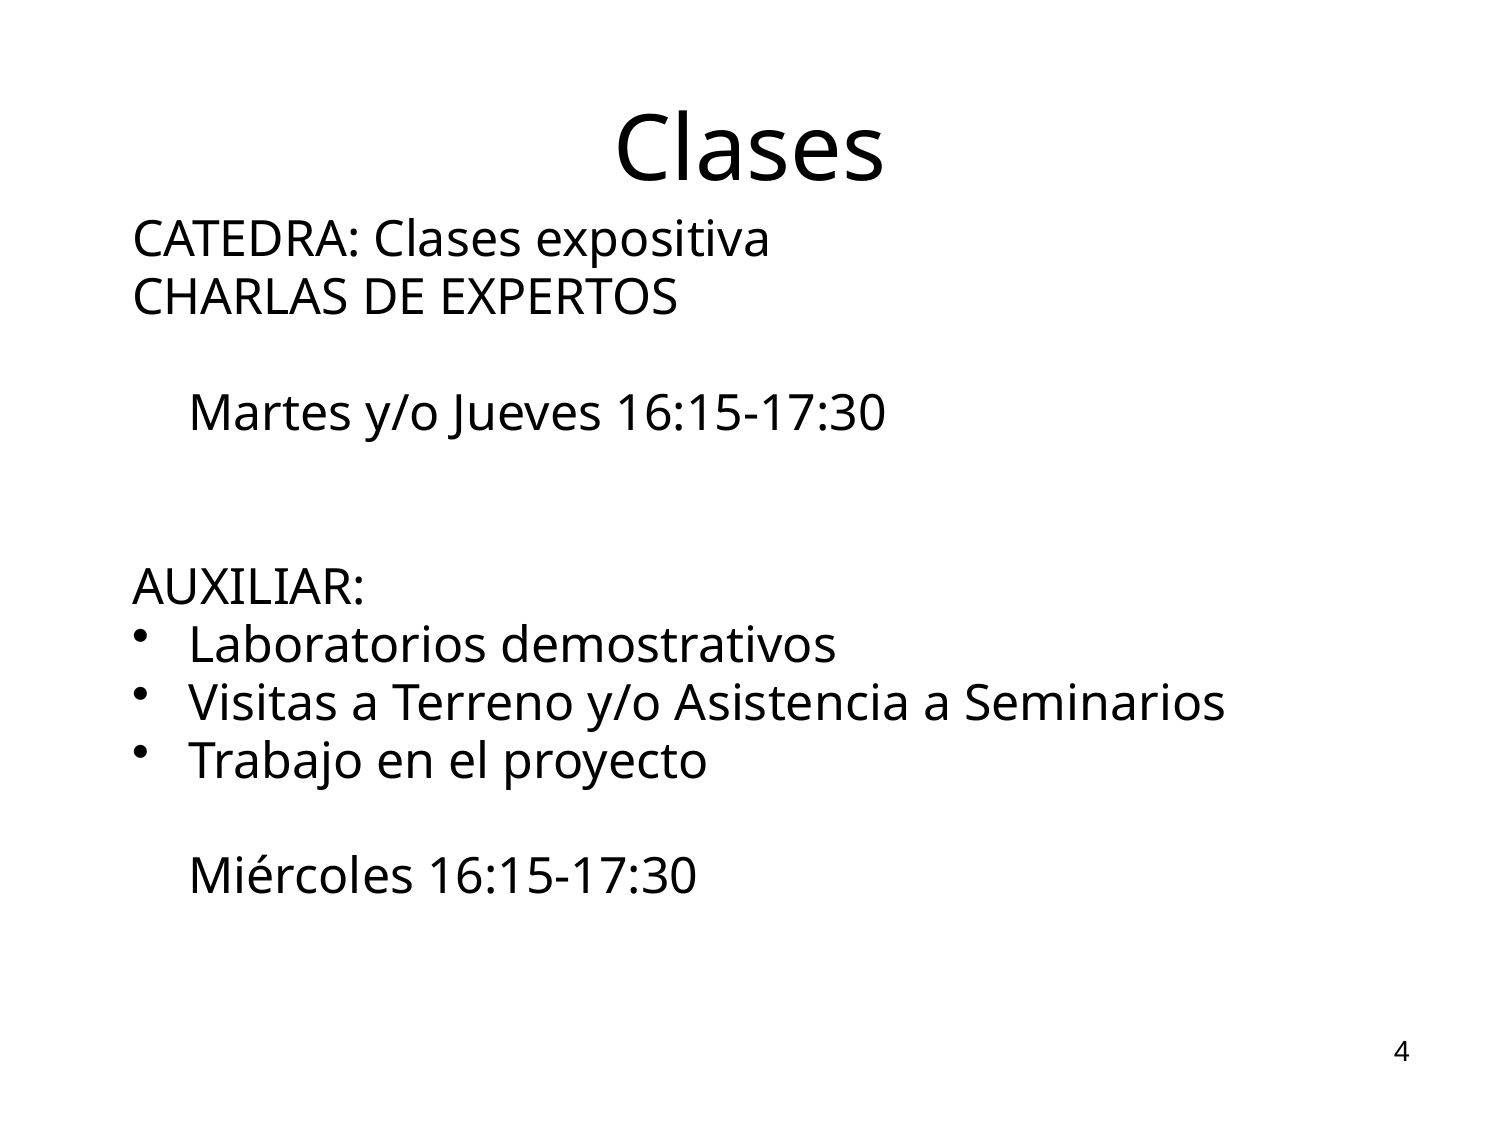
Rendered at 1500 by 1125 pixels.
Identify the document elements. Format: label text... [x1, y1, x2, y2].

slide_number 4 [1074, 1024, 1426, 1103]
list CATEDRA: Clases expositiva CHARLAS DE EXPERTOS Martes y/o Jueves 16:15-17:30 AUXILIAR: Laboratorios demostrativos Visitas a Terreno y/o Asistencia a Seminarios Trabajo en el proyecto Miércoles 16:15-17:30 [116, 210, 1393, 1027]
title Clases [112, 49, 1388, 238]
